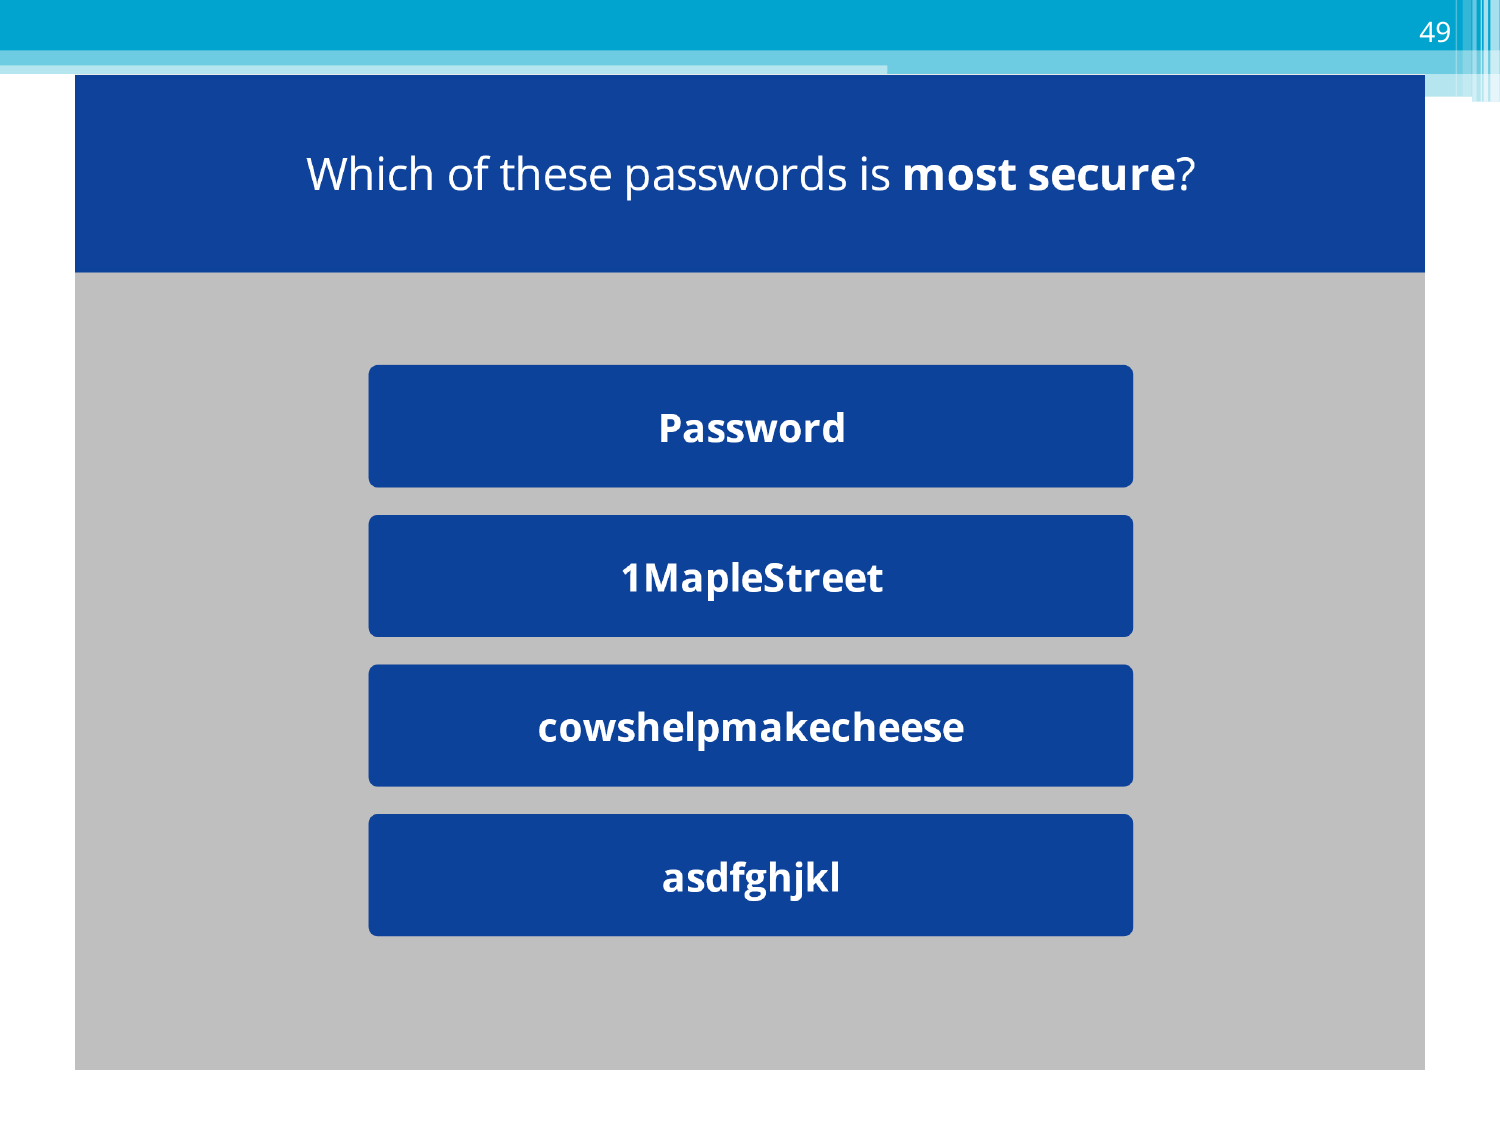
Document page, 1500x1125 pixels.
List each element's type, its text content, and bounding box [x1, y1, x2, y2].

slide_number 49 [1341, 0, 1466, 61]
picture [74, 74, 1425, 1070]
